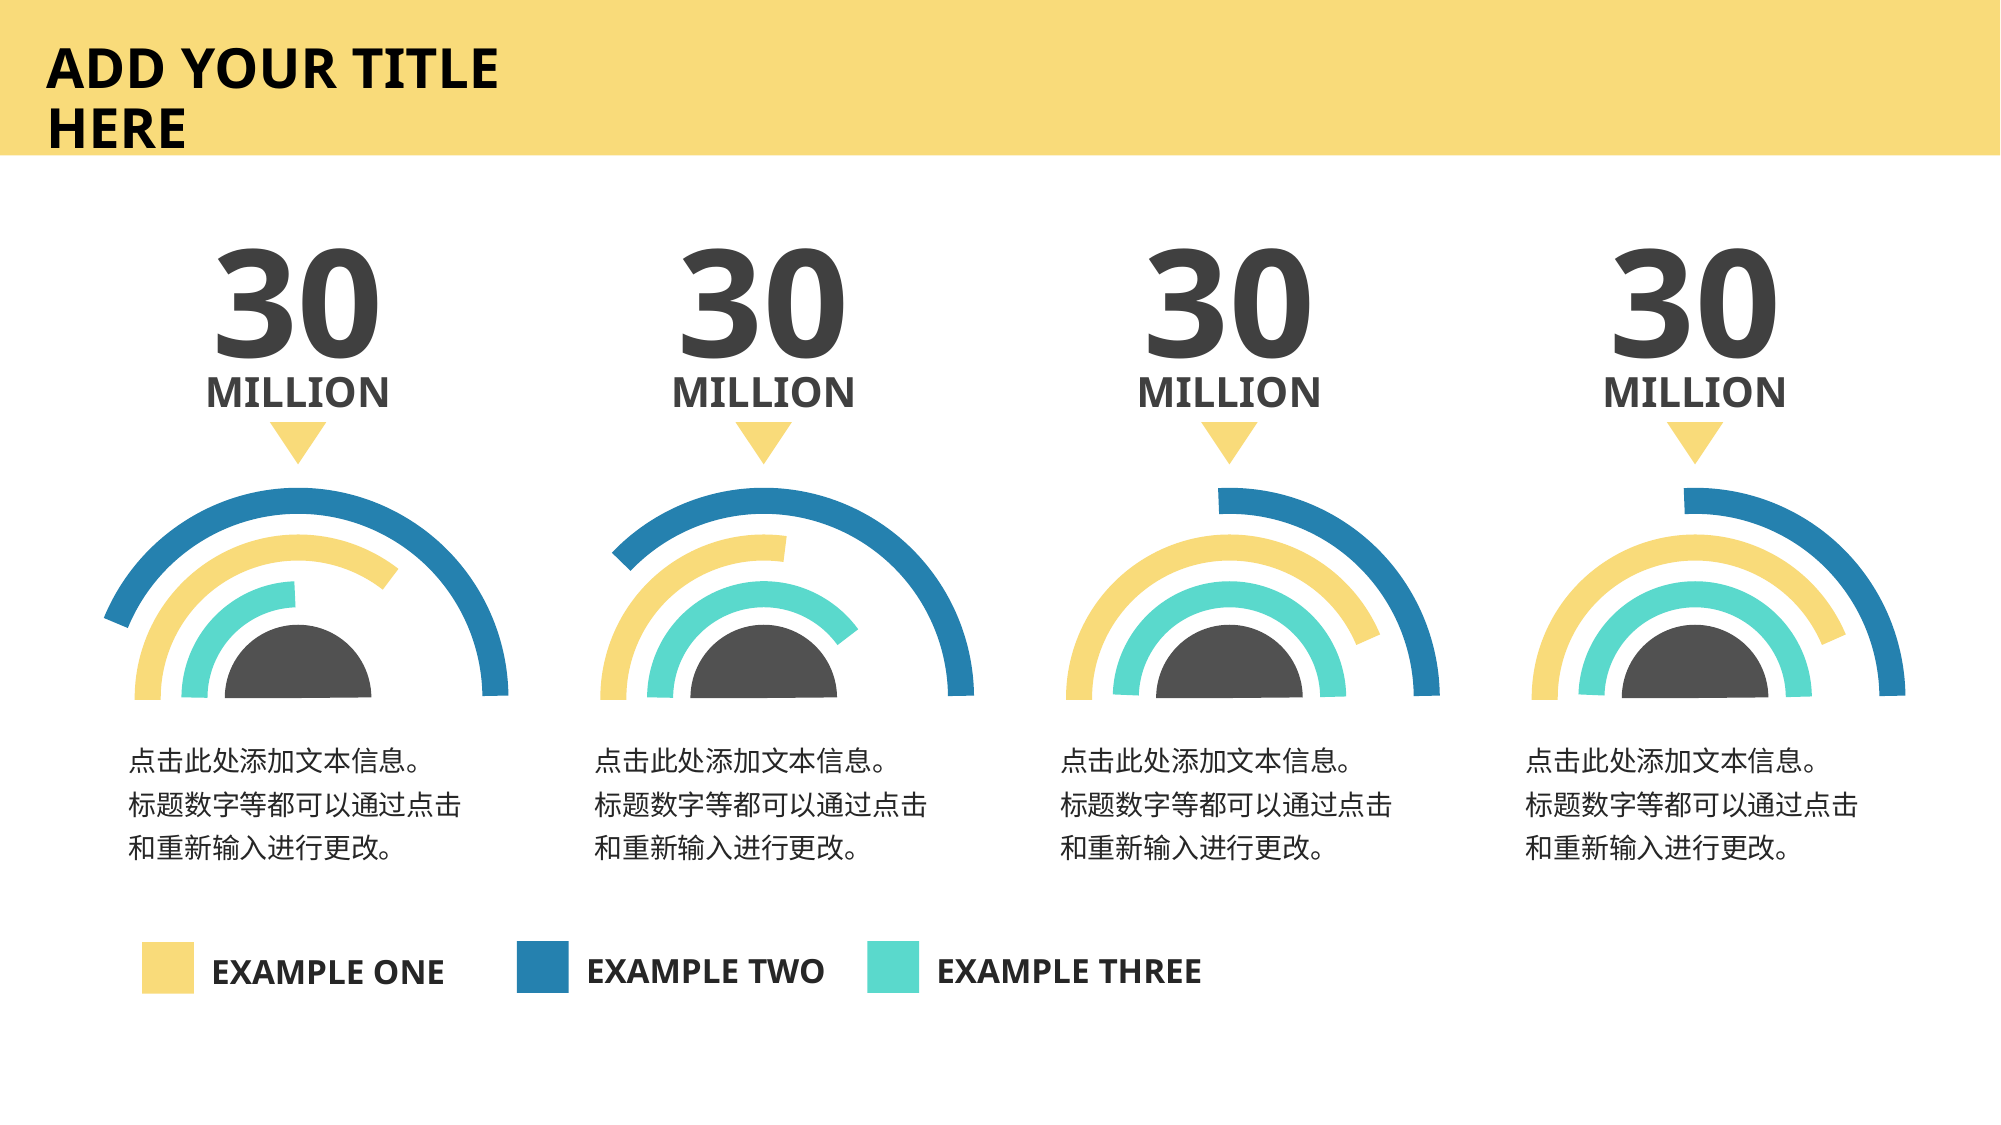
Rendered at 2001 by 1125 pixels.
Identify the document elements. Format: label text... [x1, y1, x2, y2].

text_box 点击此处添加文本信息。 标题数字等都可以通过点击和重新输入进行更改。 [114, 726, 482, 872]
text_box MILLION [655, 358, 872, 424]
text_box 30 [1128, 200, 1330, 396]
text_box 点击此处添加文本信息。 标题数字等都可以通过点击和重新输入进行更改。 [1045, 726, 1414, 872]
text_box 30 [197, 200, 399, 396]
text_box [142, 931, 482, 1000]
list ADD YOUR TITLE HERE [31, 33, 634, 123]
text_box [1666, 424, 1724, 467]
text_box 30 [663, 200, 865, 396]
text_box MILLION [1587, 358, 1803, 424]
text_box MILLION [1121, 358, 1338, 424]
text_box [1201, 424, 1258, 467]
text_box [620, 500, 962, 699]
text_box 30 [1594, 200, 1796, 396]
text_box [735, 424, 792, 467]
text_box [269, 424, 327, 467]
text_box 点击此处添加文本信息。 标题数字等都可以通过点击和重新输入进行更改。 [579, 726, 948, 872]
text_box [1544, 547, 1695, 700]
text_box [1078, 547, 1229, 700]
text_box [516, 930, 856, 999]
text_box 点击此处添加文本信息。 标题数字等都可以通过点击和重新输入进行更改。 [1511, 726, 1879, 872]
text_box [147, 641, 298, 700]
text_box [1684, 500, 1893, 699]
text_box [115, 500, 496, 699]
text_box [612, 594, 763, 700]
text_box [867, 930, 1258, 999]
text_box [1218, 500, 1428, 699]
text_box MILLION [190, 358, 406, 424]
